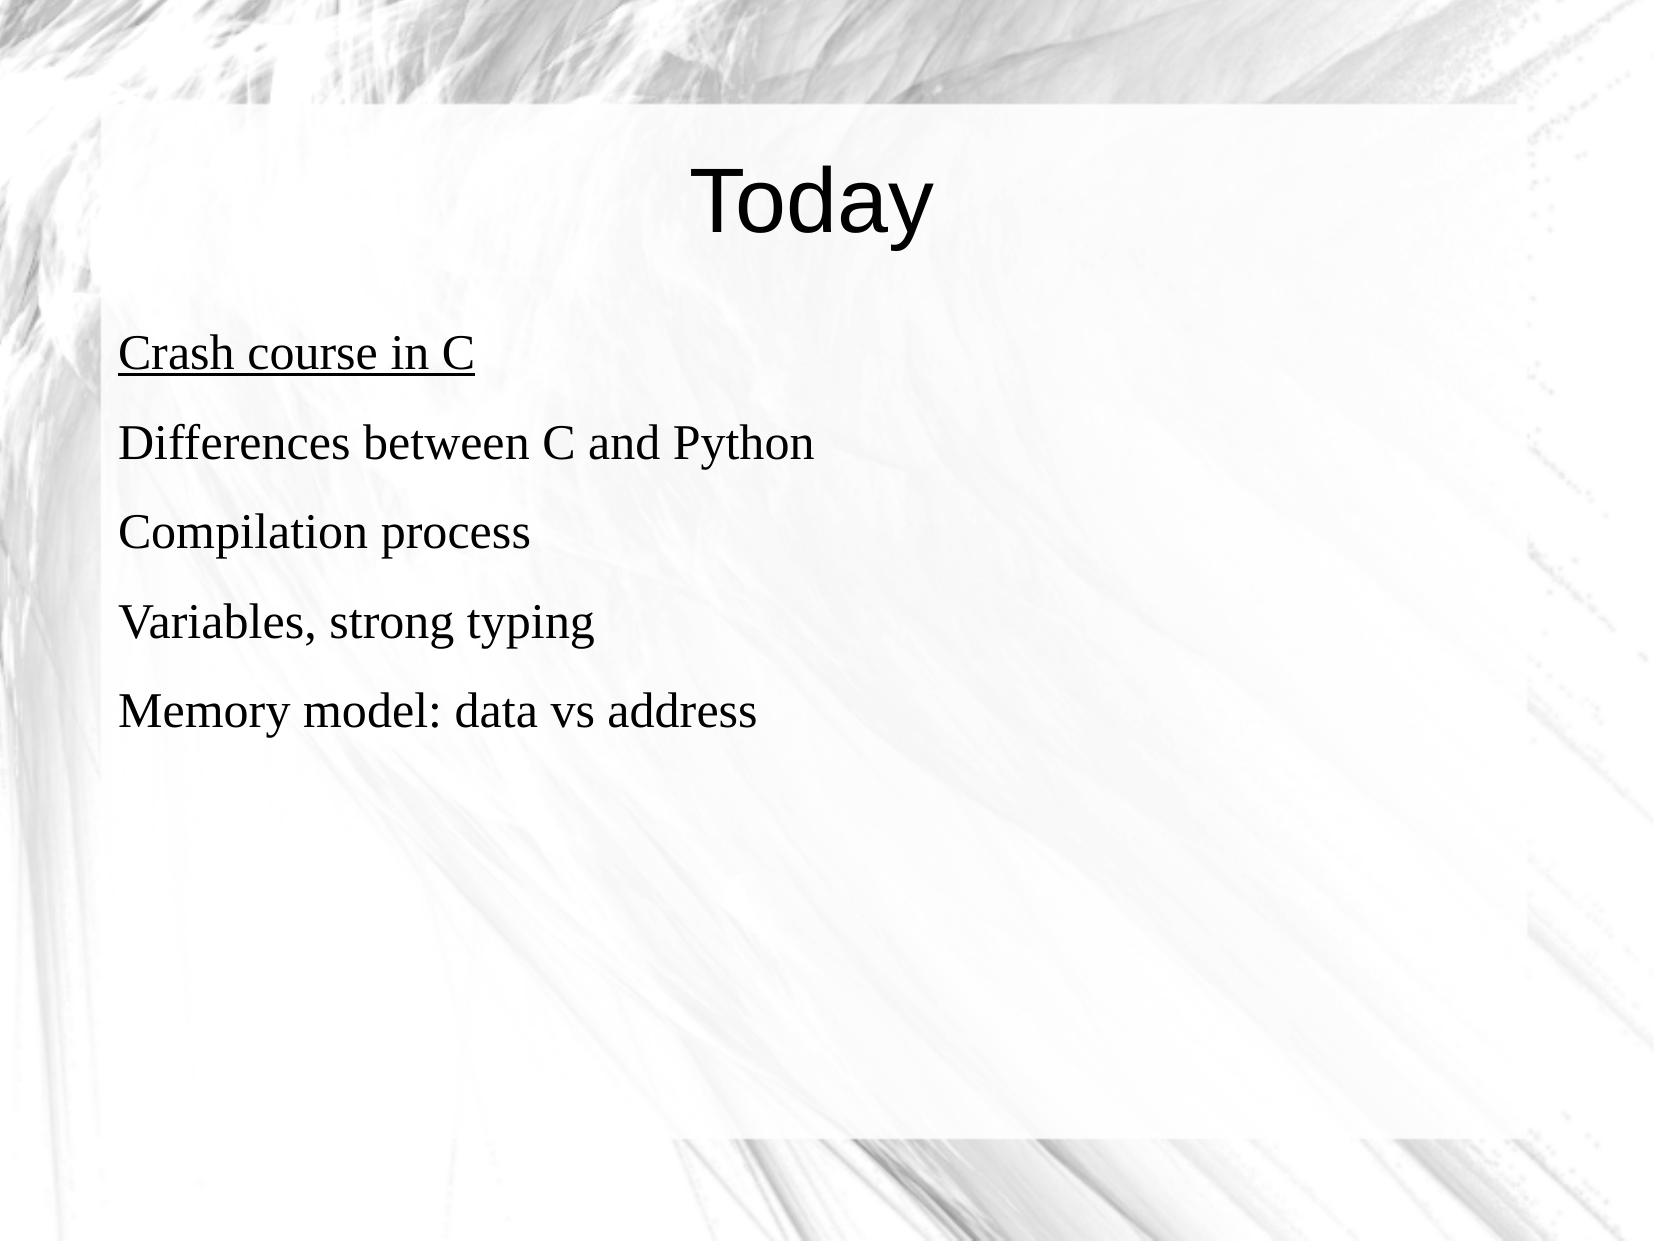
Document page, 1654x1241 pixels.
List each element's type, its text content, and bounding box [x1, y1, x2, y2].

picture [0, 0, 1654, 1241]
title Today [118, 112, 1506, 281]
list Crash course in C Differences between C and Python Compilation process Variables, strong typing Memory model: data vs address [118, 319, 1571, 1102]
